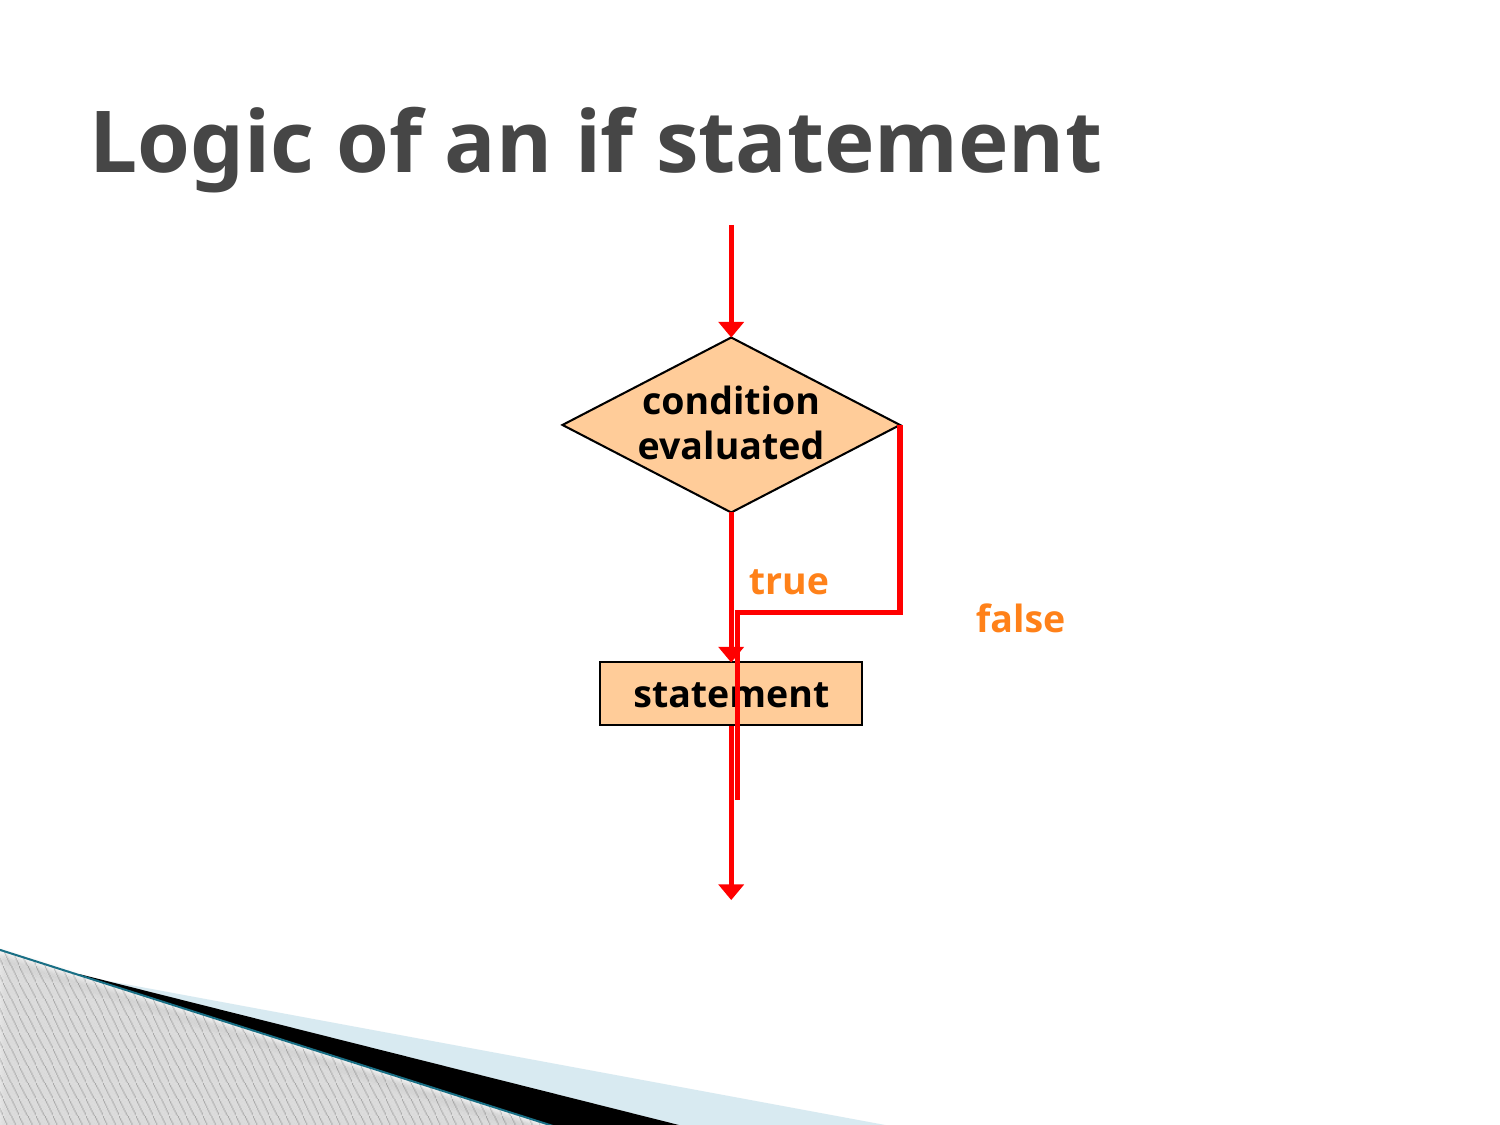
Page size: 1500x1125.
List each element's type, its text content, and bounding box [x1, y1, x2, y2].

title Logic of an if statement [75, 45, 1425, 233]
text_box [562, 224, 901, 513]
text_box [737, 424, 1080, 801]
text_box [599, 512, 731, 726]
